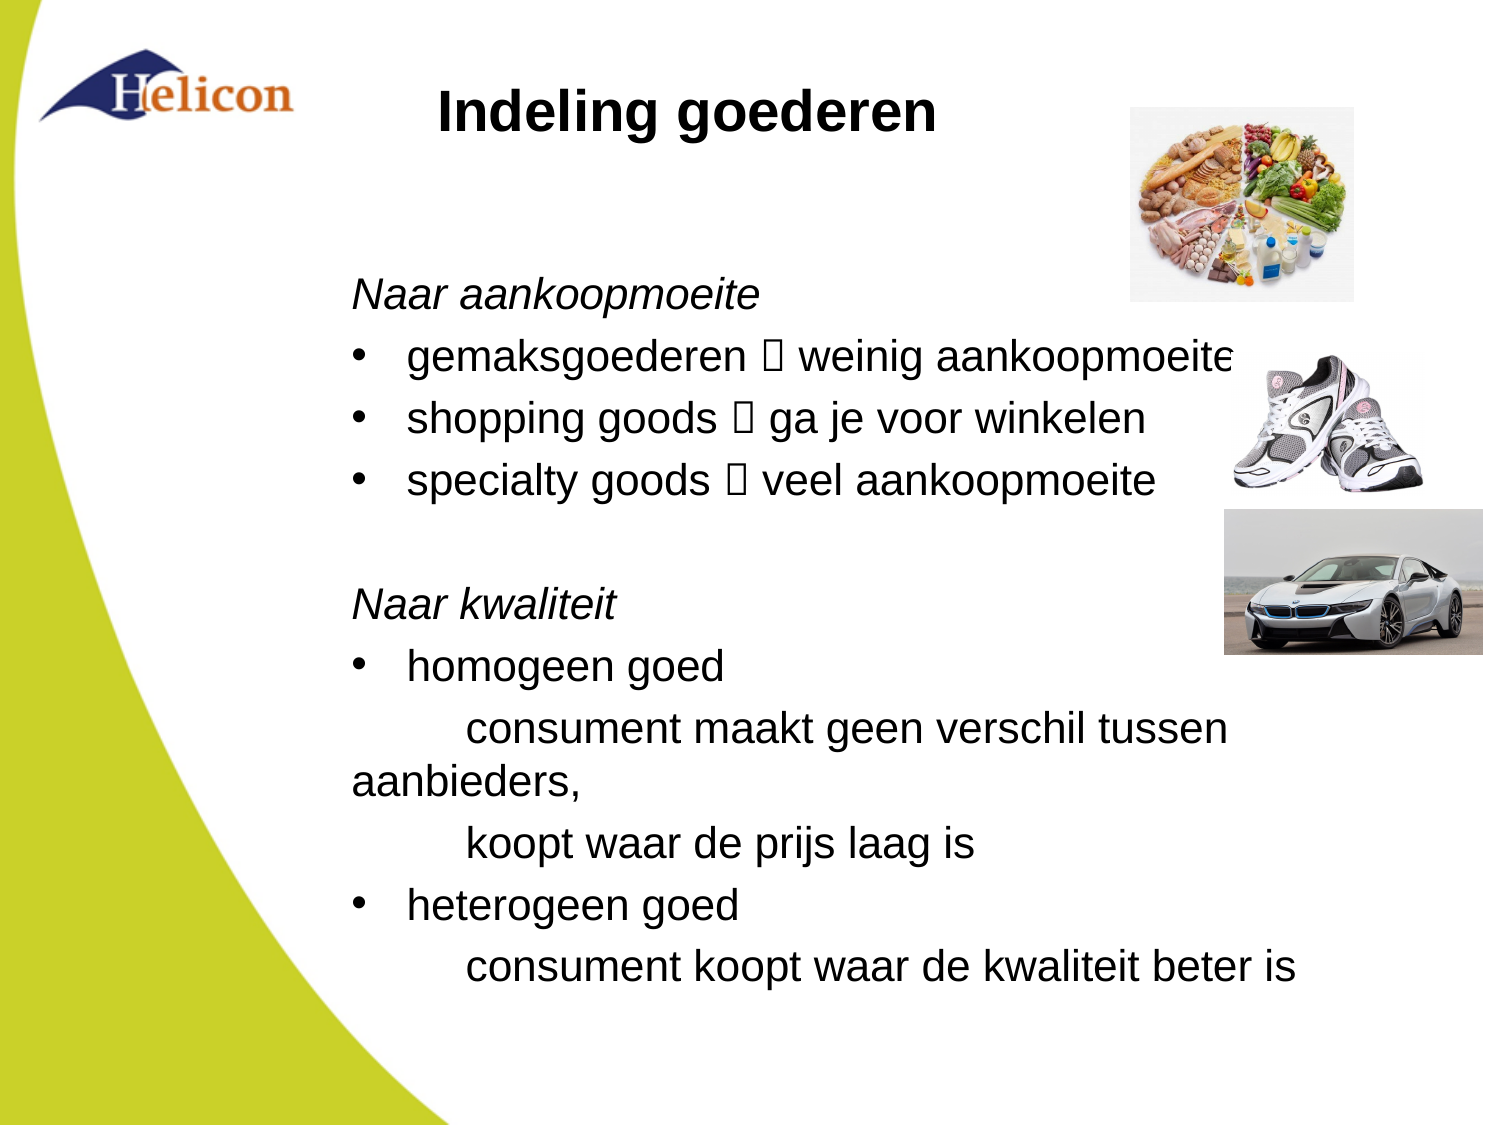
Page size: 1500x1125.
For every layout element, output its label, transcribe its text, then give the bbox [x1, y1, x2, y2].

picture [0, 0, 1500, 1125]
list Naar aankoopmoeite gemaksgoederen  weinig aankoopmoeite shopping goods  ga je voor winkelen specialty goods  veel aankoopmoeite Naar kwaliteit homogeen goed consument maakt geen verschil tussen aanbieders, koopt waar de prijs laag is heterogeen goed consument koopt waar de kwaliteit beter is [336, 196, 1425, 1005]
title Indeling goederen [324, 54, 1415, 161]
